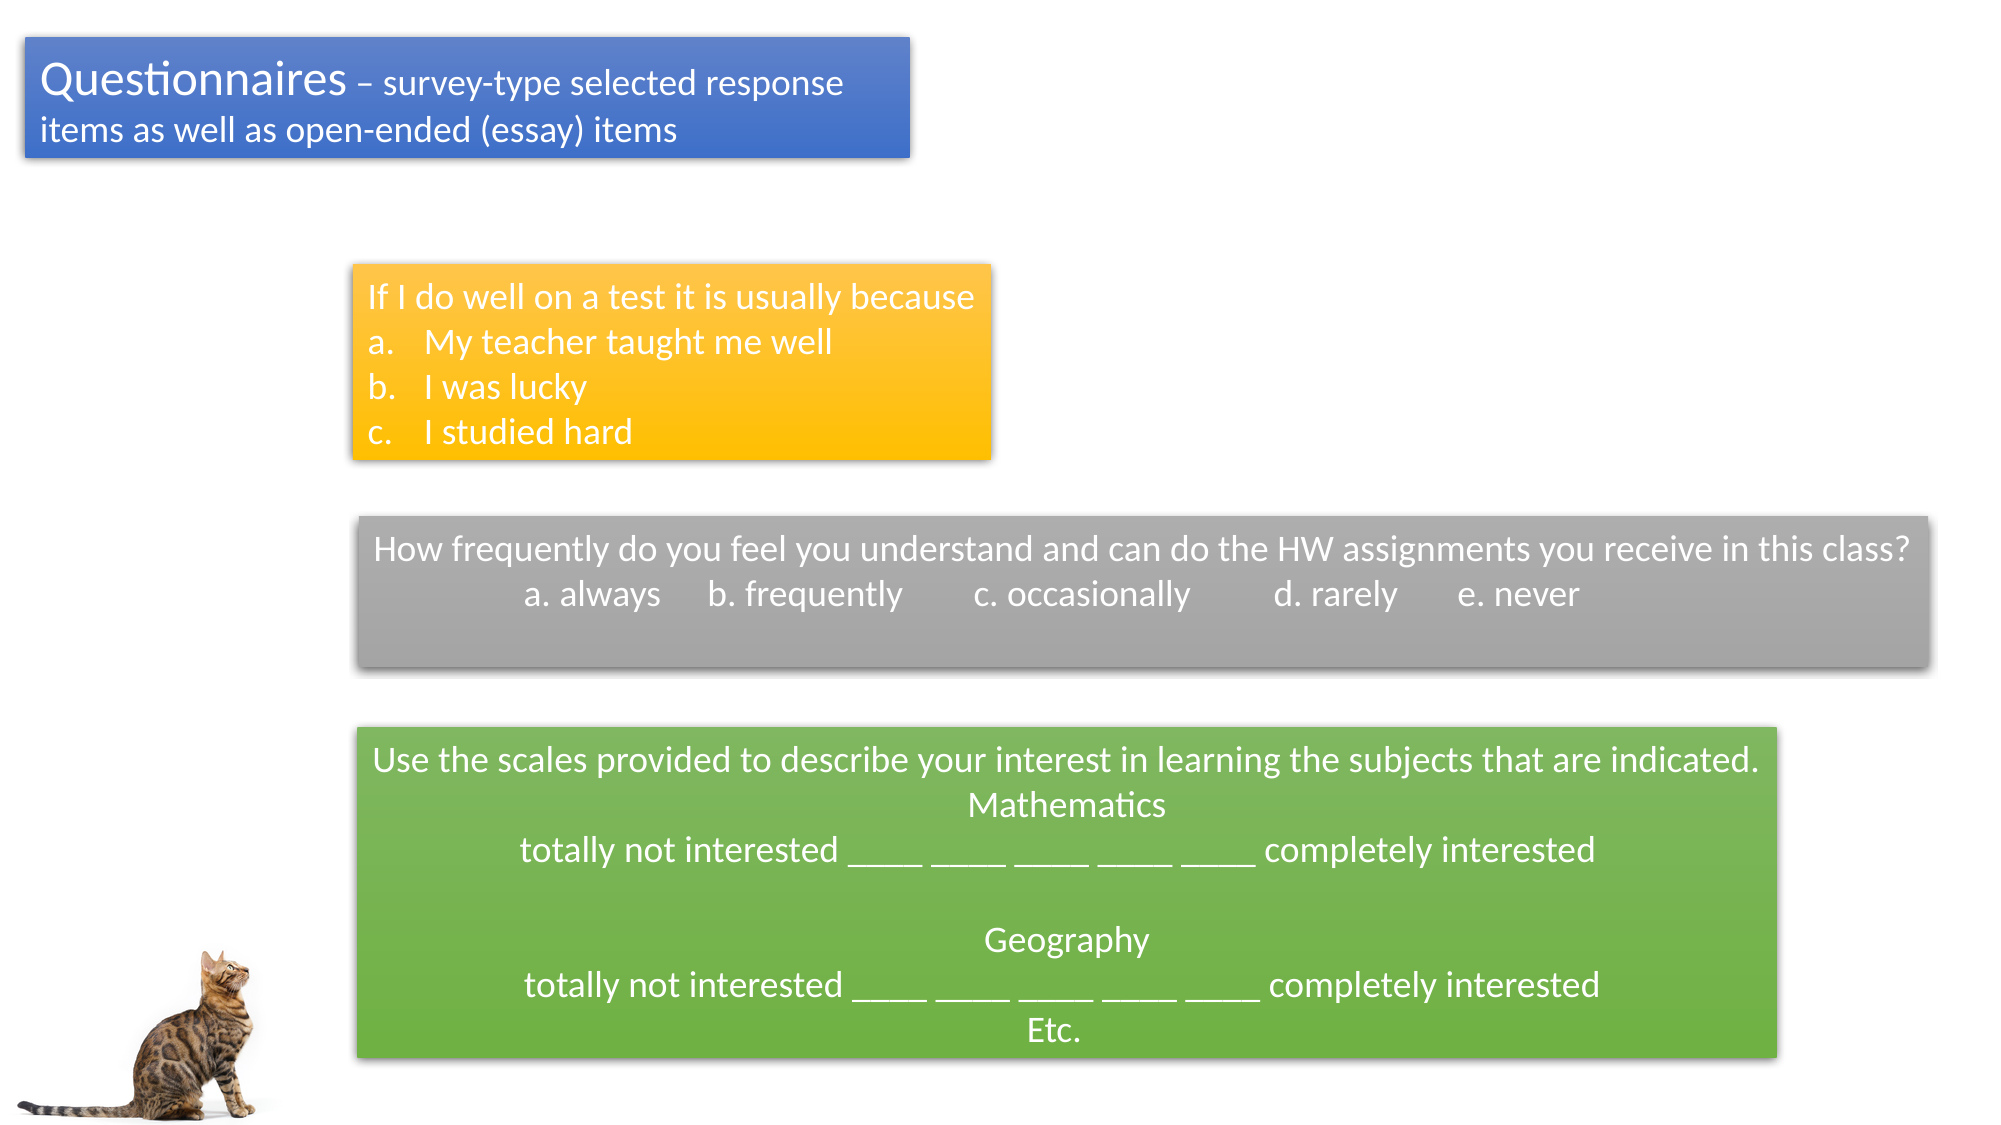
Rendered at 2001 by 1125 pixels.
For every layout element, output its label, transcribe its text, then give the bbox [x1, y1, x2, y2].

text_box Questionnaires – survey-type selected response items as well as open-ended (essay) items [25, 37, 910, 158]
text_box How frequently do you feel you understand and can do the HW assignments you receive in this class? a. always b. frequently c. occasionally d. rarely e. never [358, 516, 1929, 667]
picture [0, 931, 291, 1125]
text_box If I do well on a test it is usually because My teacher taught me well I was lucky I studied hard [352, 264, 991, 460]
text_box Use the scales provided to describe your interest in learning the subjects that are indicated. Mathematics totally not interested ____ ____ ____ ____ ____ completely interested Geography totally not interested ____ ____ ____ ____ ____ completely interested Etc. [357, 727, 1777, 1058]
